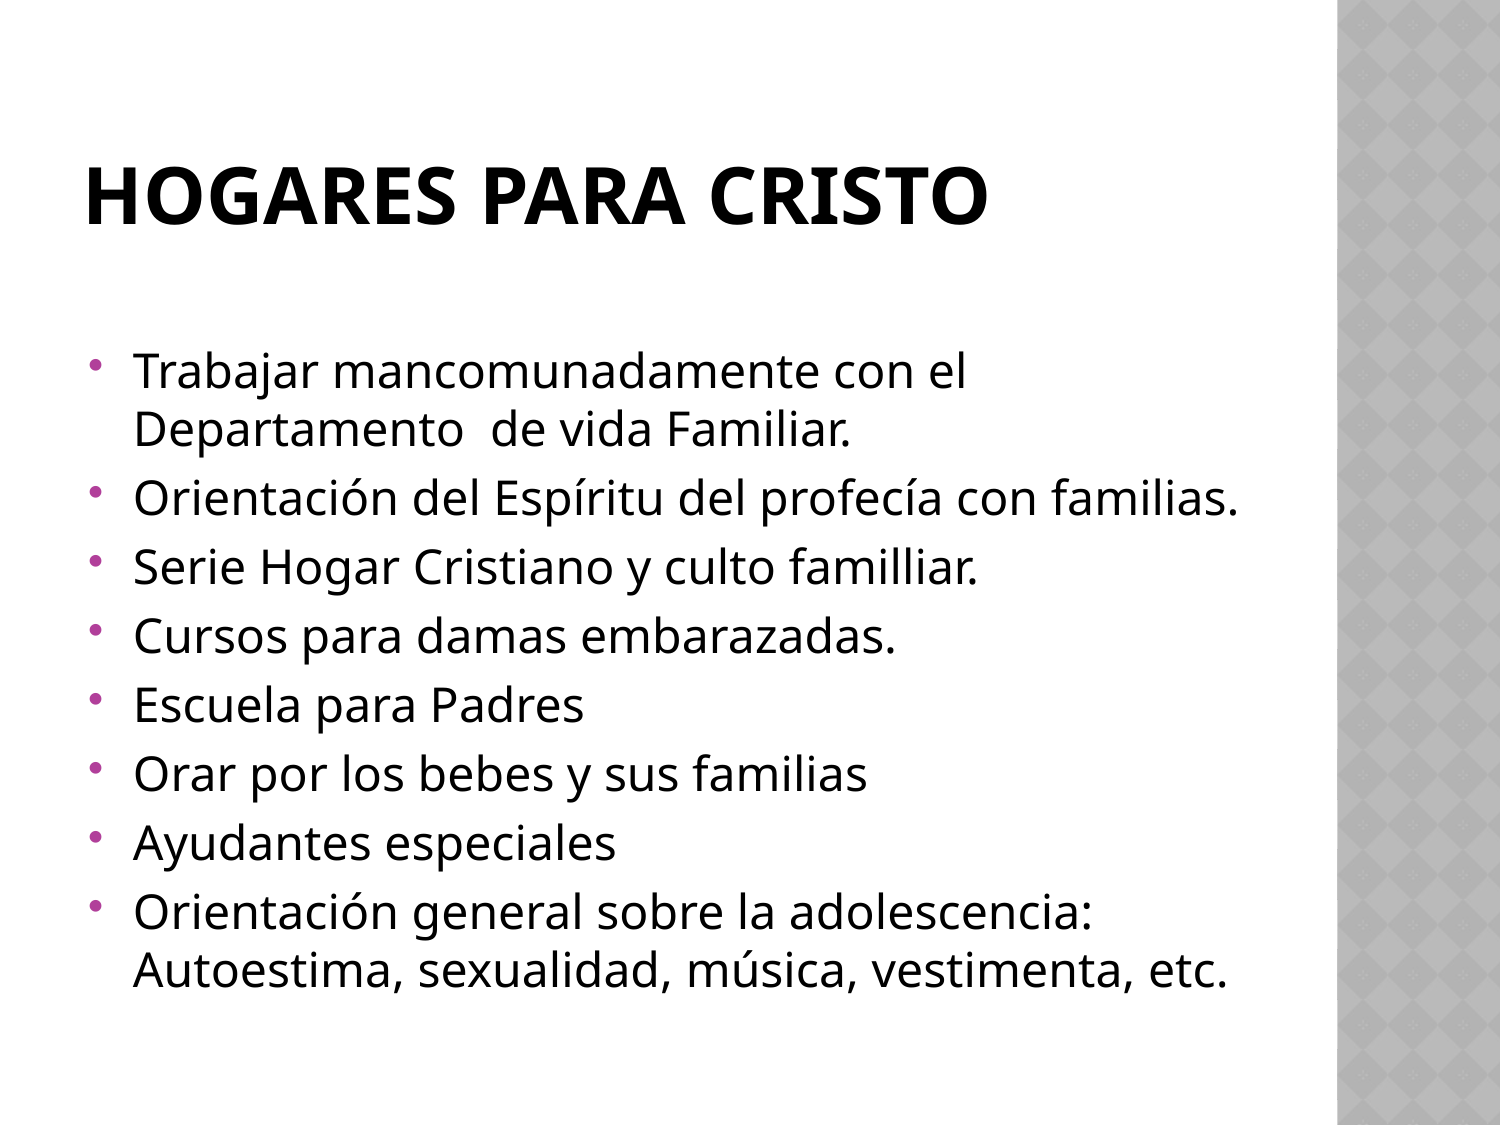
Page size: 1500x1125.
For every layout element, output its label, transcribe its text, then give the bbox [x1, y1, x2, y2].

title Hogares Para Cristo [75, 52, 1263, 240]
list Trabajar mancomunadamente con el Departamento de vida Familiar. Orientación del Espíritu del profecía con familias. Serie Hogar Cristiano y culto familliar. Cursos para damas embarazadas. Escuela para Padres Orar por los bebes y sus familias Ayudantes especiales Orientación general sobre la adolescencia: Autoestima, sexualidad, música, vestimenta, etc. [75, 264, 1263, 1059]
